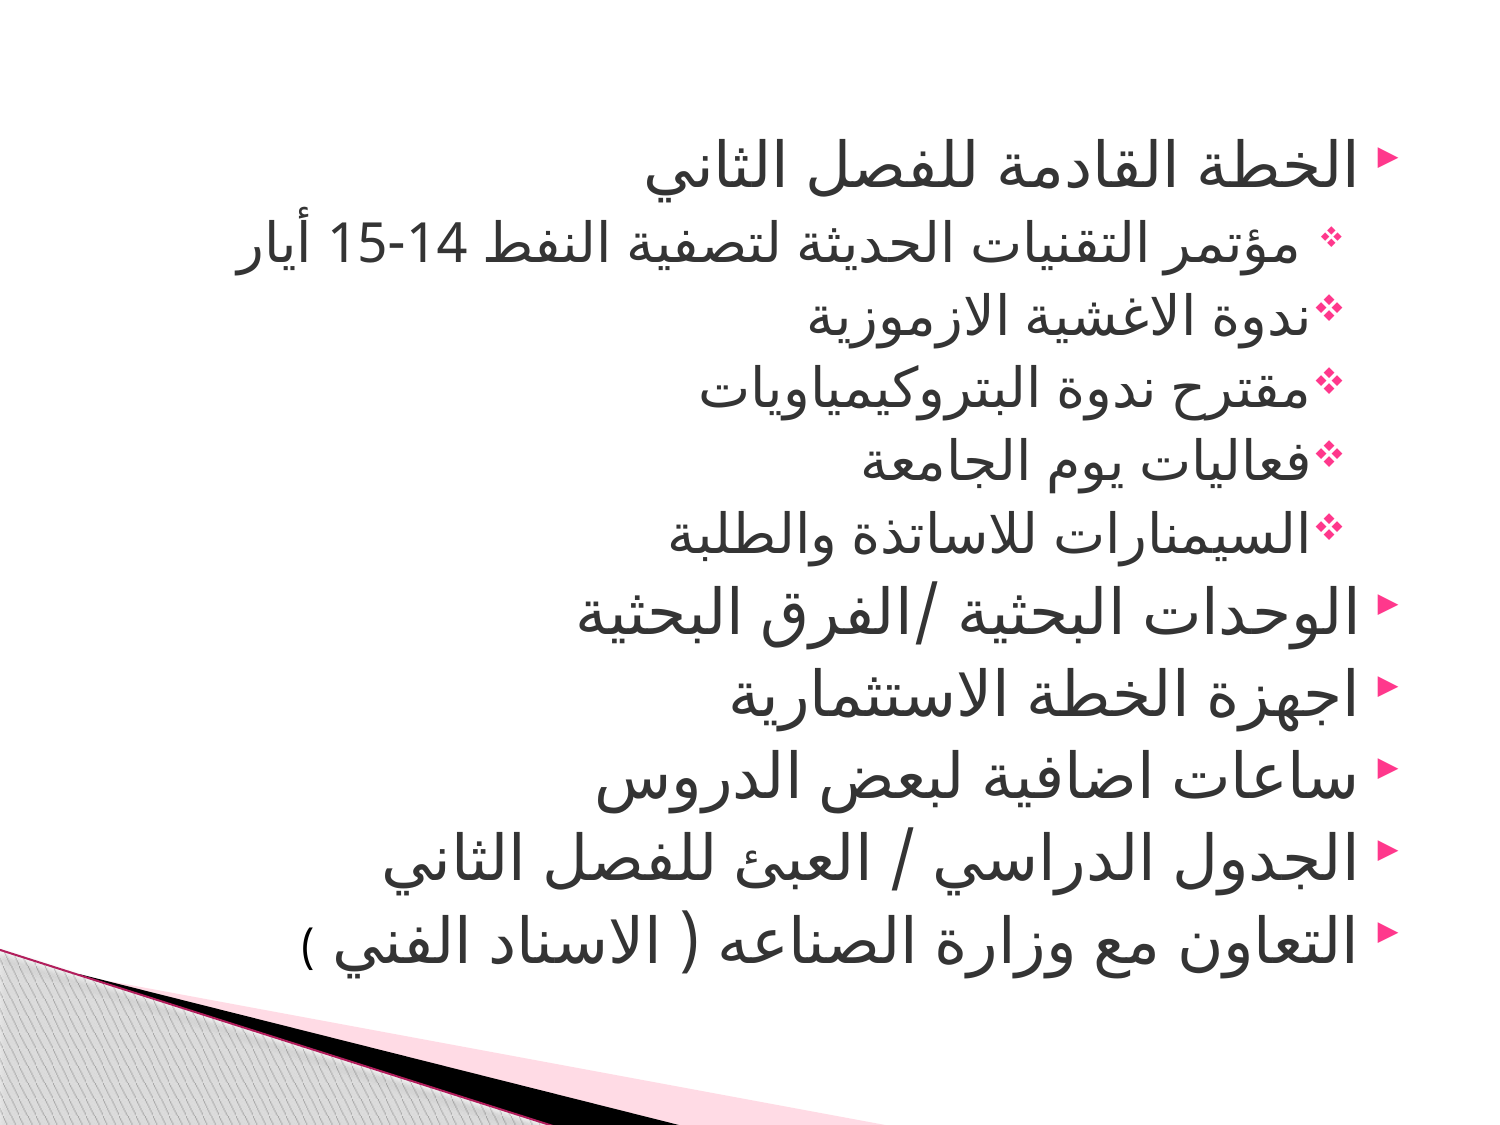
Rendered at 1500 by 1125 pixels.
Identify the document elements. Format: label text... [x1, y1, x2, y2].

list الخطة القادمة للفصل الثاني مؤتمر التقنيات الحديثة لتصفية النفط 14-15 أيار ندوة الاغشية الازموزية مقترح ندوة البتروكيمياويات فعاليات يوم الجامعة السيمنارات للاساتذة والطلبة الوحدات البحثية /الفرق البحثية اجهزة الخطة الاستثمارية ساعات اضافية لبعض الدروس الجدول الدراسي / العبئ للفصل الثاني التعاون مع وزارة الصناعه ( الاسناد الفني ) [75, 35, 1425, 986]
